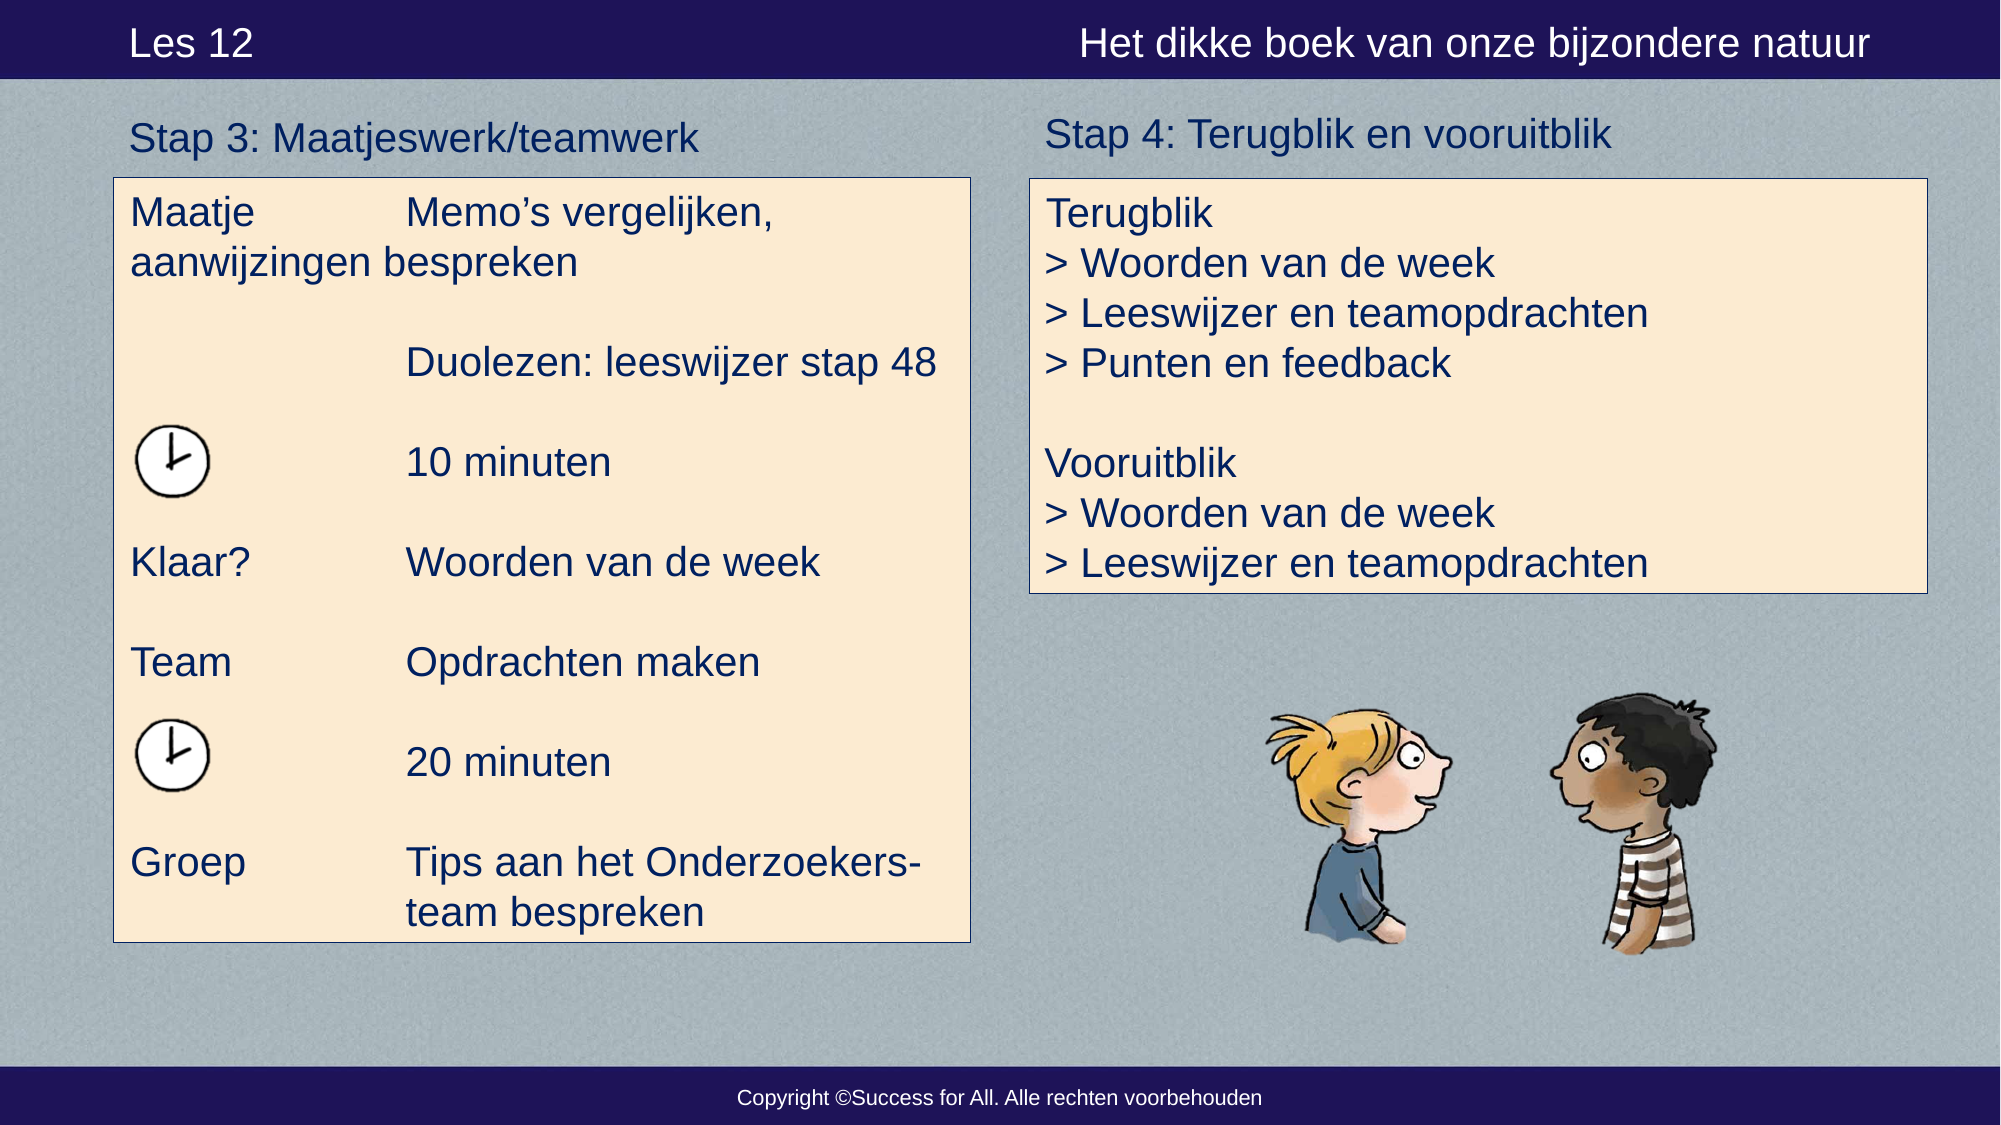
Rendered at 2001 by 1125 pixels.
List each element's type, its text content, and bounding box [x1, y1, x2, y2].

text_box Copyright ©Success for All. Alle rechten voorbehouden [0, 1076, 2000, 1125]
text_box Stap 3: Maatjeswerk/teamwerk [114, 103, 907, 169]
text_box Het dikke boek van onze bijzondere natuur [999, 8, 1886, 73]
picture [0, 0, 2001, 1125]
text_box Terugblik > Woorden van de week > Leeswijzer en teamopdrachten > Punten en feedback Vooruitblik > Woorden van de week > Leeswijzer en teamopdrachten [1029, 178, 1928, 594]
text_box Stap 4: Terugblik en vooruitblik [1029, 99, 1822, 165]
text_box Les 12 [114, 8, 354, 73]
text_box Maatje Memo’s vergelijken, aanwijzingen bespreken Duolezen: leeswijzer stap 48 10 minuten Klaar? Woorden van de week Team Opdrachten maken 20 minuten Groep Tips aan het Onderzoekers- team bespreken [113, 177, 971, 943]
